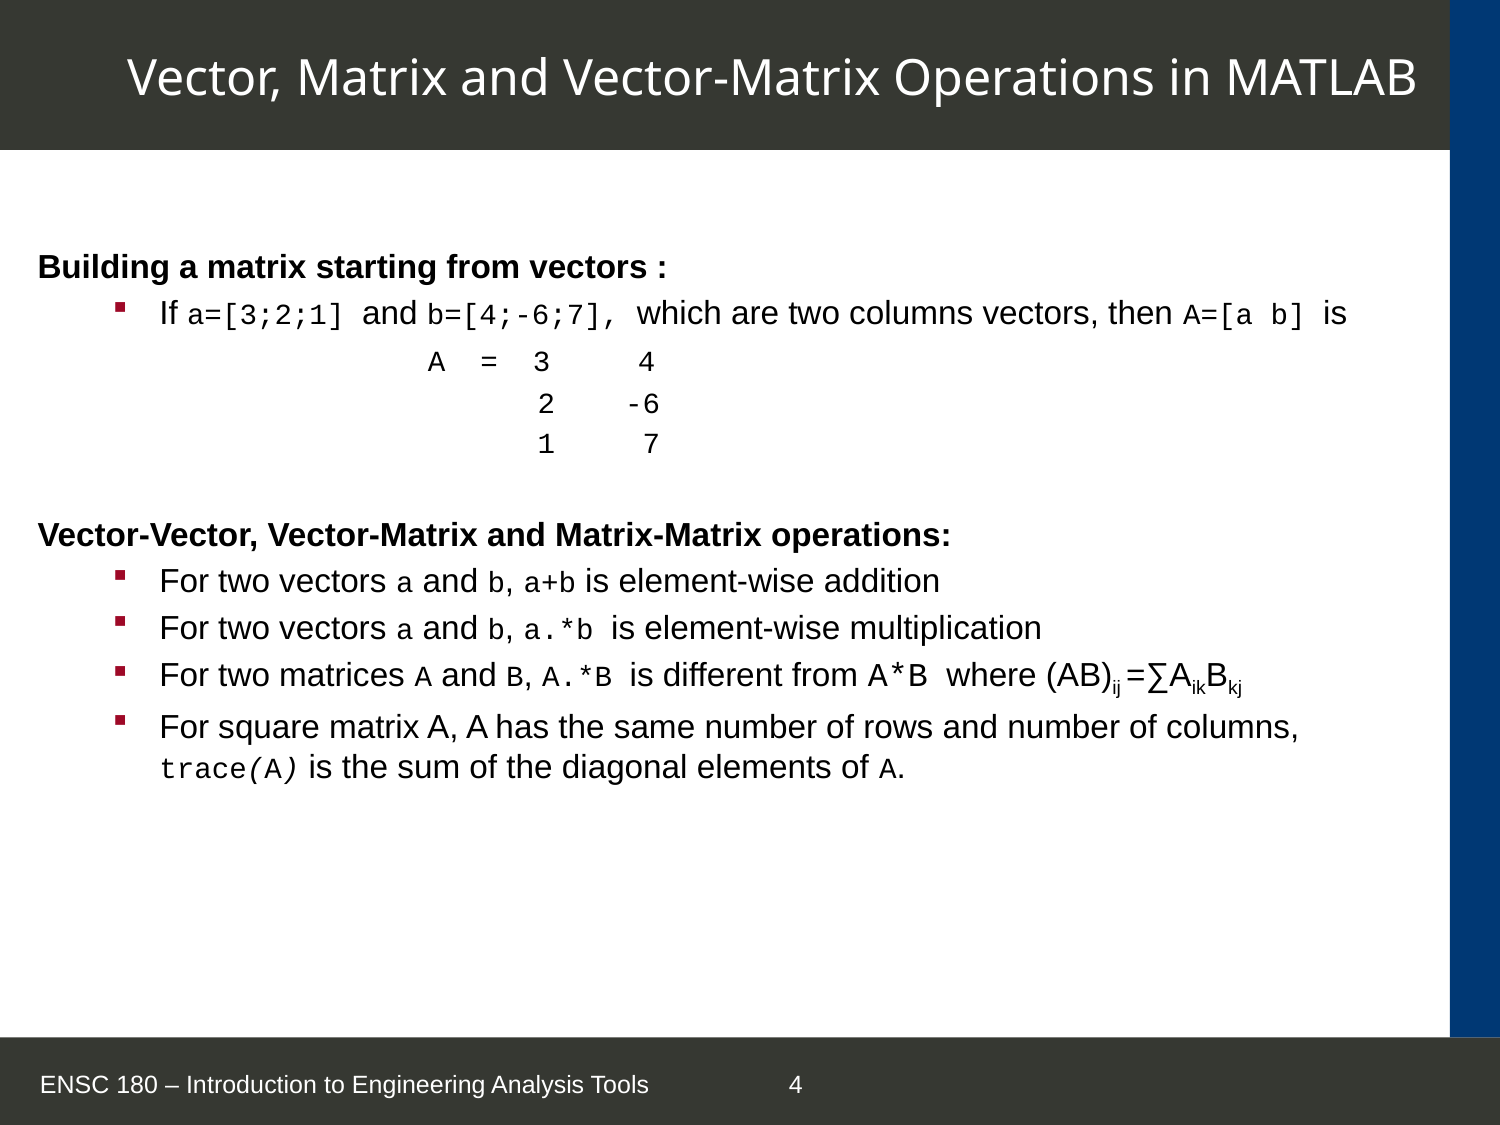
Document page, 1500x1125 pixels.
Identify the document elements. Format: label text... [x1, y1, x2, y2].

title Vector, Matrix and Vector-Matrix Operations in MATLAB [112, 37, 1450, 138]
footer ENSC 180 – Introduction to Engineering Analysis Tools [24, 1060, 701, 1113]
list Building a matrix starting from vectors : If a=[3;2;1] and b=[4;-6;7], which are two columns vectors, then A=[a b] is A = 3 4 2 -6 1 7 Vector-Vector, Vector-Matrix and Matrix-Matrix operations: For two vectors a and b, a+b is element-wise addition For two vectors a and b, a.*b is element-wise multiplication For two matrices A and B, A.*B is different from A*B where (AB)ij =∑AikBkj For square matrix A, A has the same number of rows and number of columns, trace(A) is the sum of the diagonal elements of A. [22, 237, 1388, 1029]
